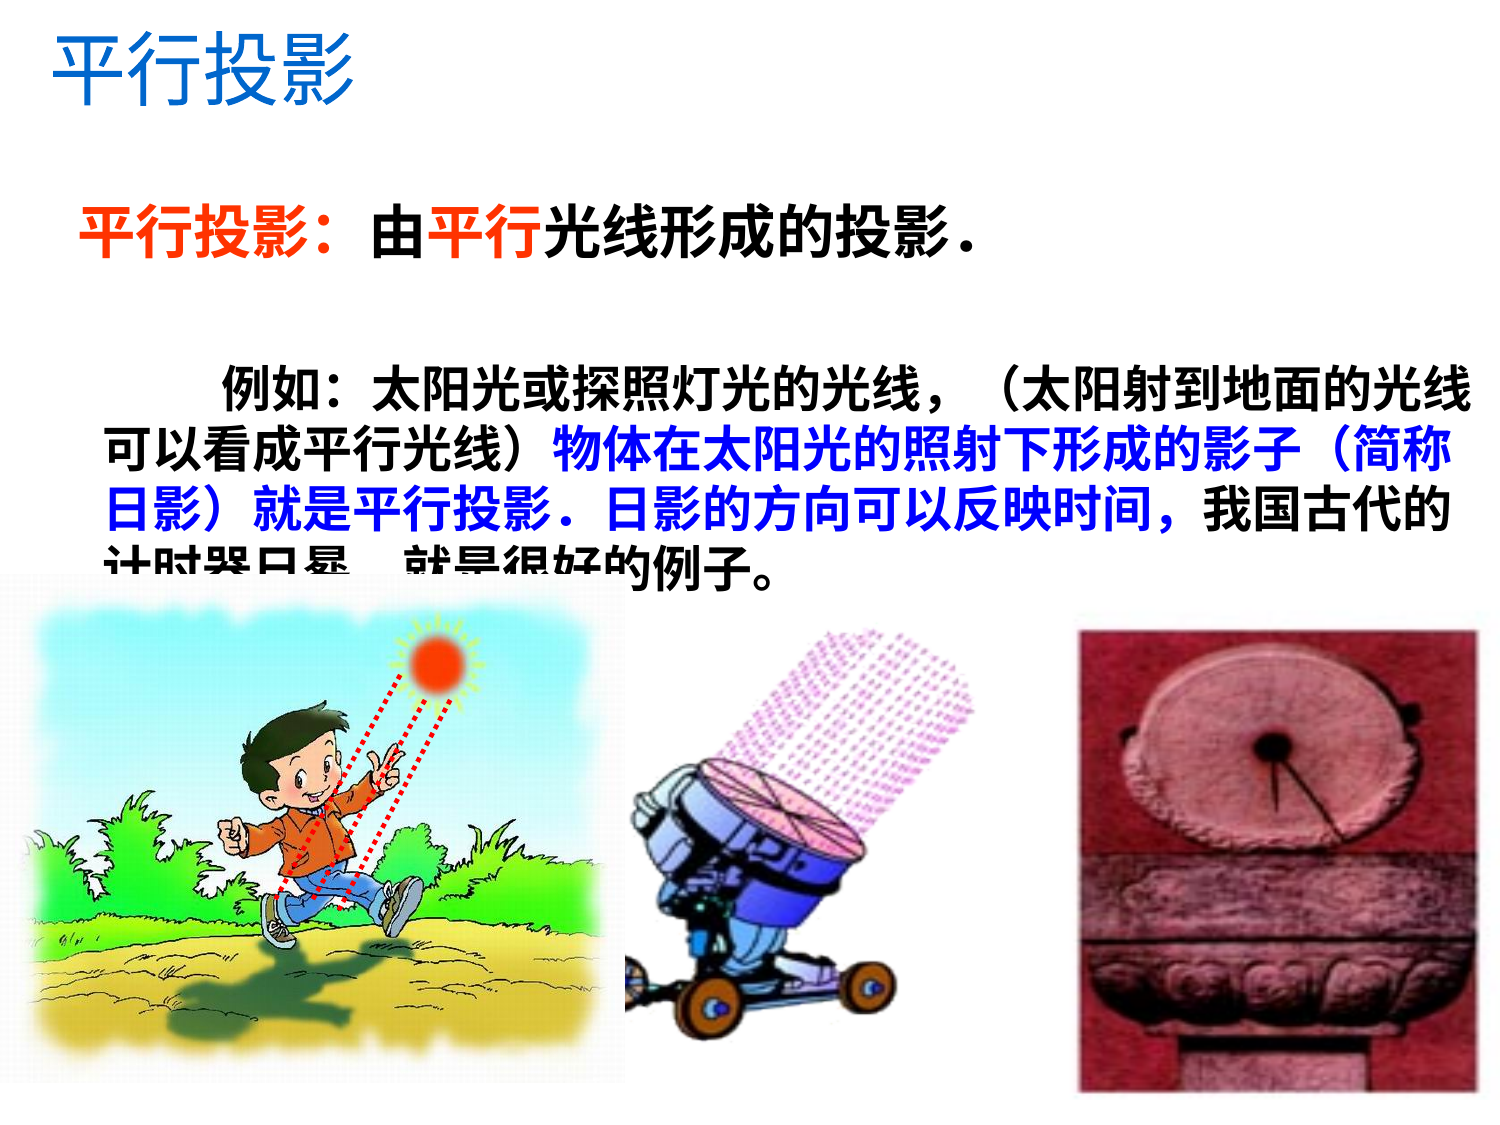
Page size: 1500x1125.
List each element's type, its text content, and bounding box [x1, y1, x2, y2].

picture [0, 562, 1003, 1087]
text_box 平行投影：由平行光线形成的投影． [62, 187, 1450, 273]
picture [1061, 599, 1500, 1100]
text_box 例如：太阳光或探照灯光的光线，（太阳射到地面的光线可以看成平行光线）物体在太阳光的照射下形成的影子（简称日影）就是平行投影．日影的方向可以反映时间，我国古代的计时器日晷，就是很好的例子。 [87, 349, 1500, 605]
